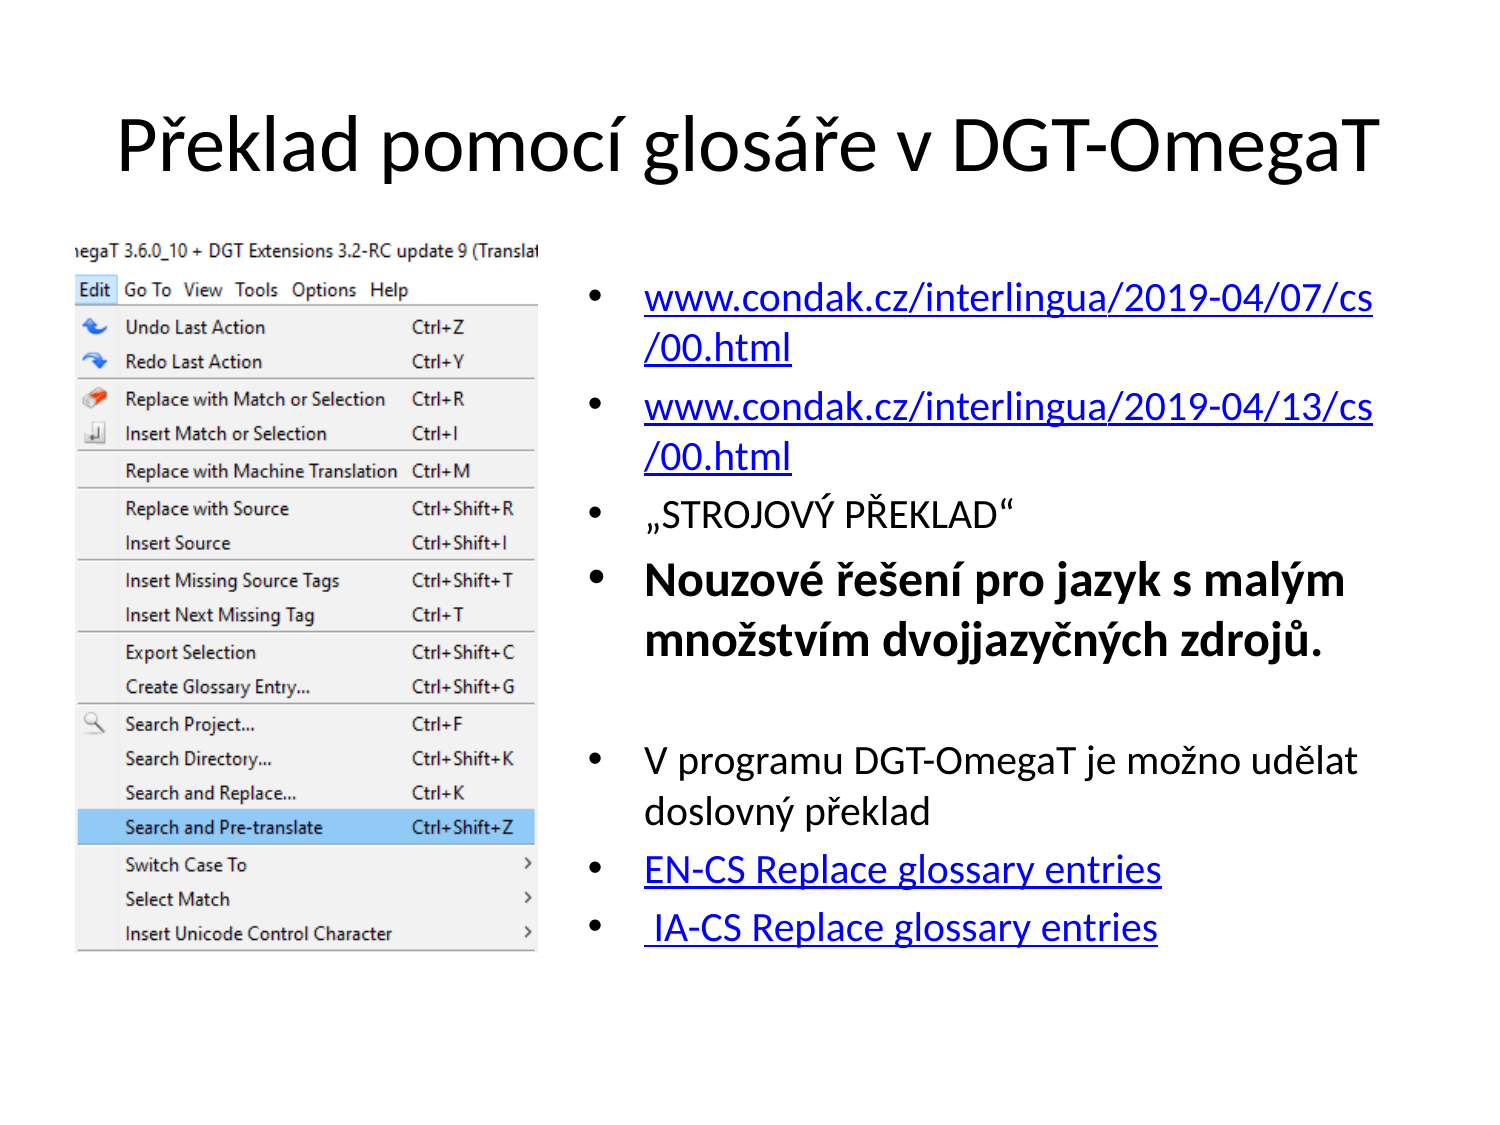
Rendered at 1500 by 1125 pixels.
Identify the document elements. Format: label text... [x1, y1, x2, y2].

title Překlad pomocí glosáře v DGT-OmegaT [75, 45, 1425, 233]
list www.condak.cz/interlingua/2019-04/07/cs/00.html www.condak.cz/interlingua/2019-04/13/cs/00.html „STROJOVÝ PŘEKLAD“ Nouzové řešení pro jazyk s malým množstvím dvojjazyčných zdrojů. V programu DGT-OmegaT je možno udělat doslovný překlad EN-CS Replace glossary entries IA-CS Replace glossary entries [572, 262, 1425, 1005]
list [74, 231, 538, 953]
